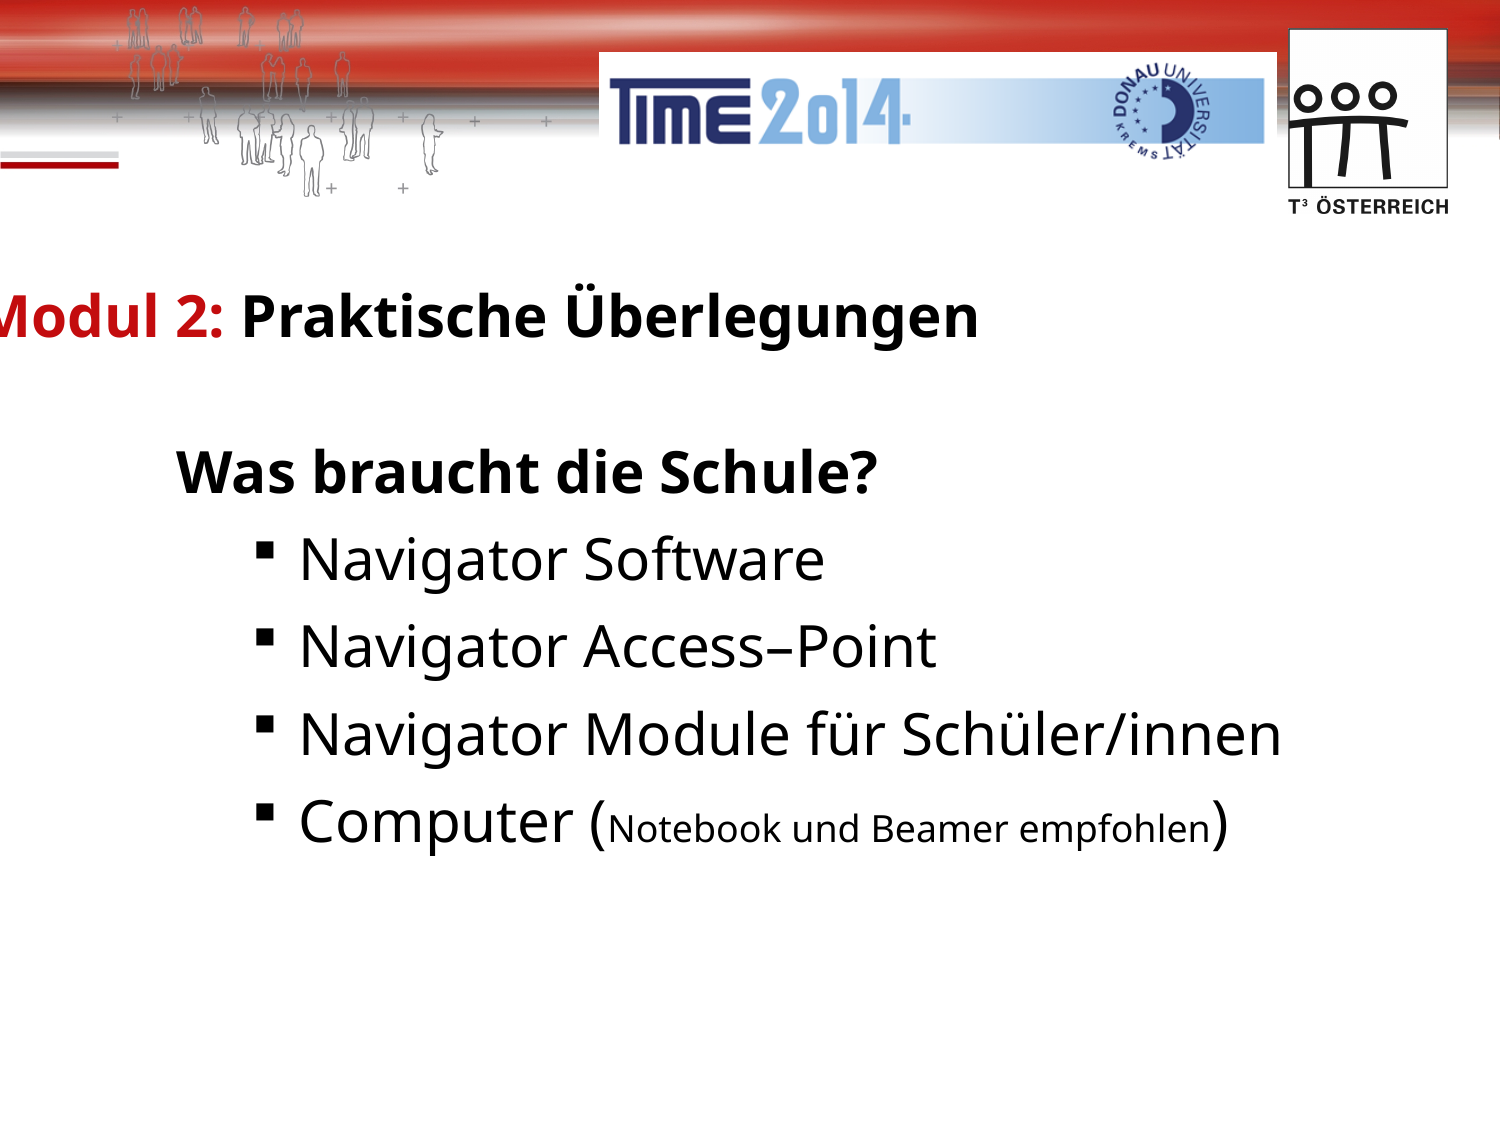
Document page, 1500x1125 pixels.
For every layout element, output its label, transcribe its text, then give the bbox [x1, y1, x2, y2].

text_box Was braucht die Schule? Navigator Software Navigator Access–Point Navigator Module für Schüler/innen Computer (Notebook und Beamer empfohlen) [161, 427, 1455, 862]
picture [0, 0, 1500, 214]
text_box Modul 2: Praktische Überlegungen [0, 271, 1307, 402]
